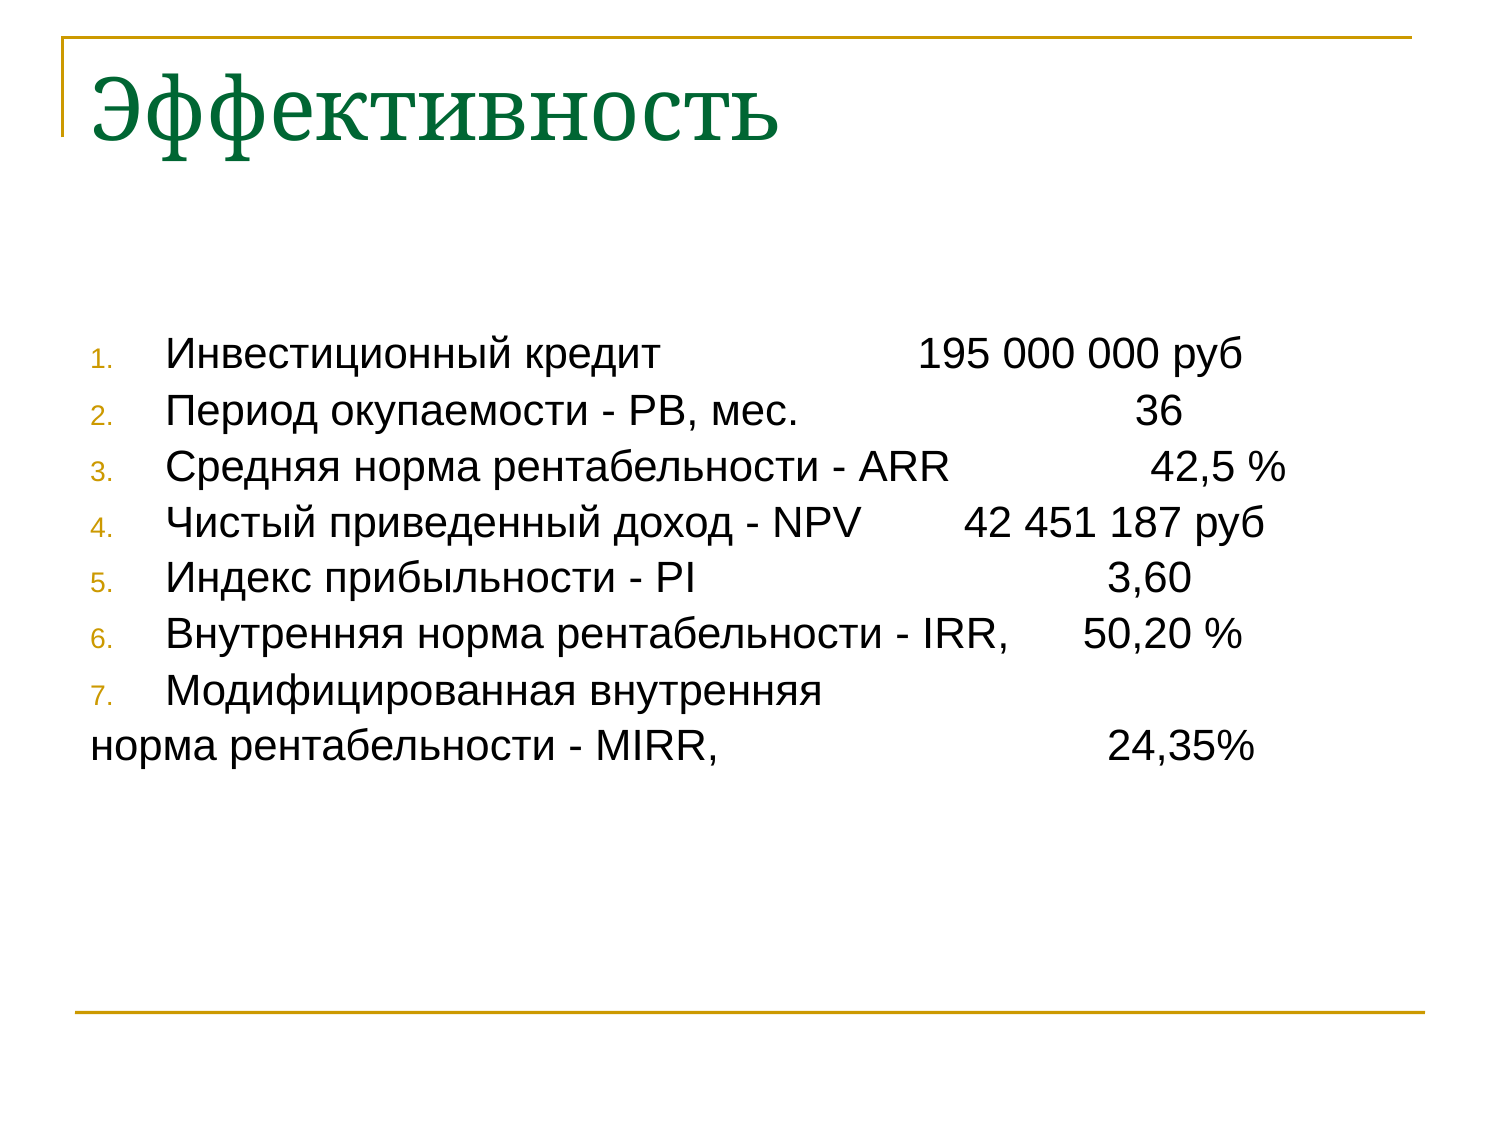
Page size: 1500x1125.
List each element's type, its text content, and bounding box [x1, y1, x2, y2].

list Инвестиционный кредит 195 000 000 руб Период окупаемости - PB, мес. 36 Средняя норма рентабельности - ARR 42,5 % Чистый приведенный доход - NPV 42 451 187 руб Индекс прибыльности - PI 3,60 Внутренняя норма рентабельности - IRR, 50,20 % Модифицированная внутренняя норма рентабельности - MIRR, 24,35% [74, 262, 1426, 1006]
title Эффективность [74, 45, 1426, 233]
